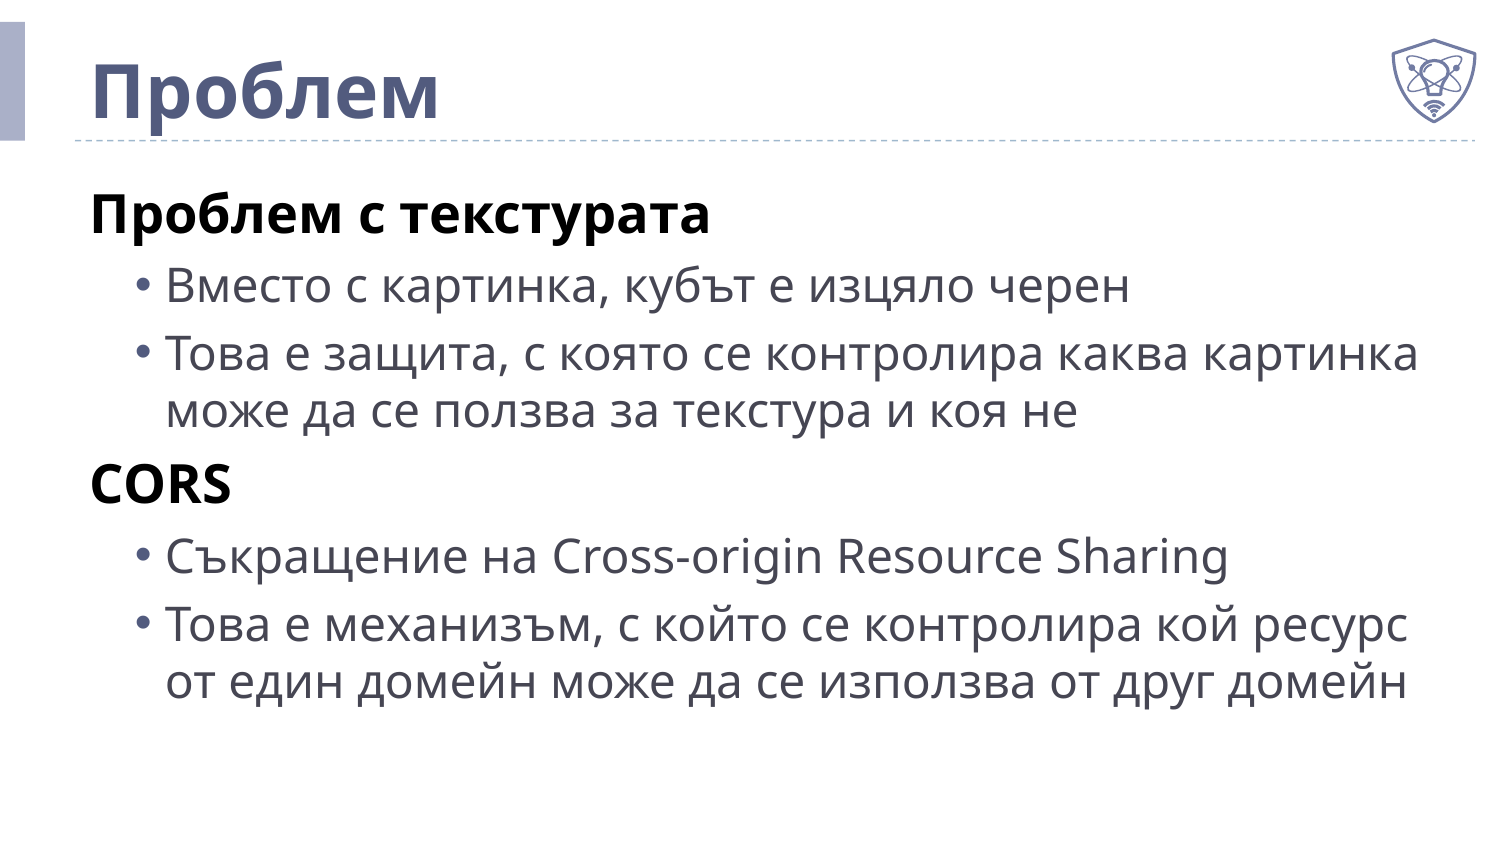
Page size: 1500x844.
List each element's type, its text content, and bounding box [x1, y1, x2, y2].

title Проблем [75, 18, 1475, 141]
list Проблем с текстурата Вместо с картинка, кубът е изцяло черен Това е защита, с която се контролира каква картинка може да се ползва за текстура и коя не CORS Съкращение на Cross-origin Resource Sharing Това е механизъм, с който се контролира кой ресурс от един домейн може да се използва от друг домейн [75, 171, 1475, 835]
